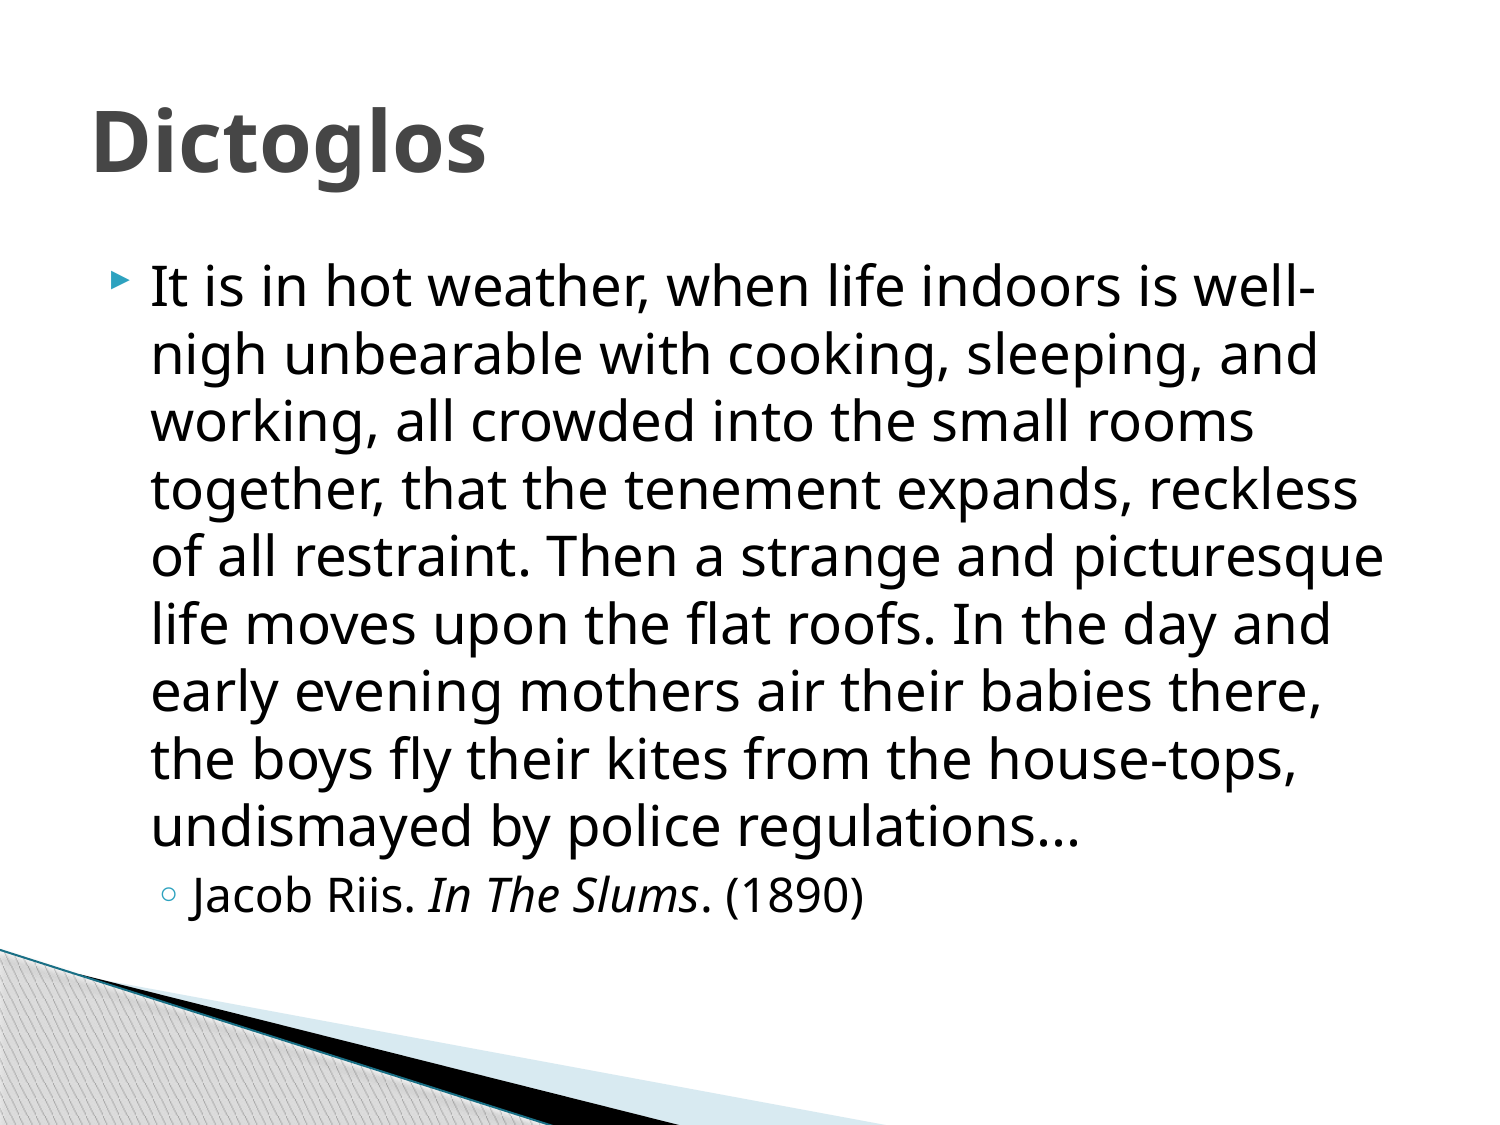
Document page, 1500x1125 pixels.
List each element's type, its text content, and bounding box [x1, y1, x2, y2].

list It is in hot weather, when life indoors is well-nigh unbearable with cooking, sleeping, and working, all crowded into the small rooms together, that the tenement expands, reckless of all restraint. Then a strange and picturesque life moves upon the flat roofs. In the day and early evening mothers air their babies there, the boys fly their kites from the house-tops, undismayed by police regulations... Jacob Riis. In The Slums. (1890) [74, 242, 1426, 986]
title Dictoglos [75, 45, 1425, 233]
